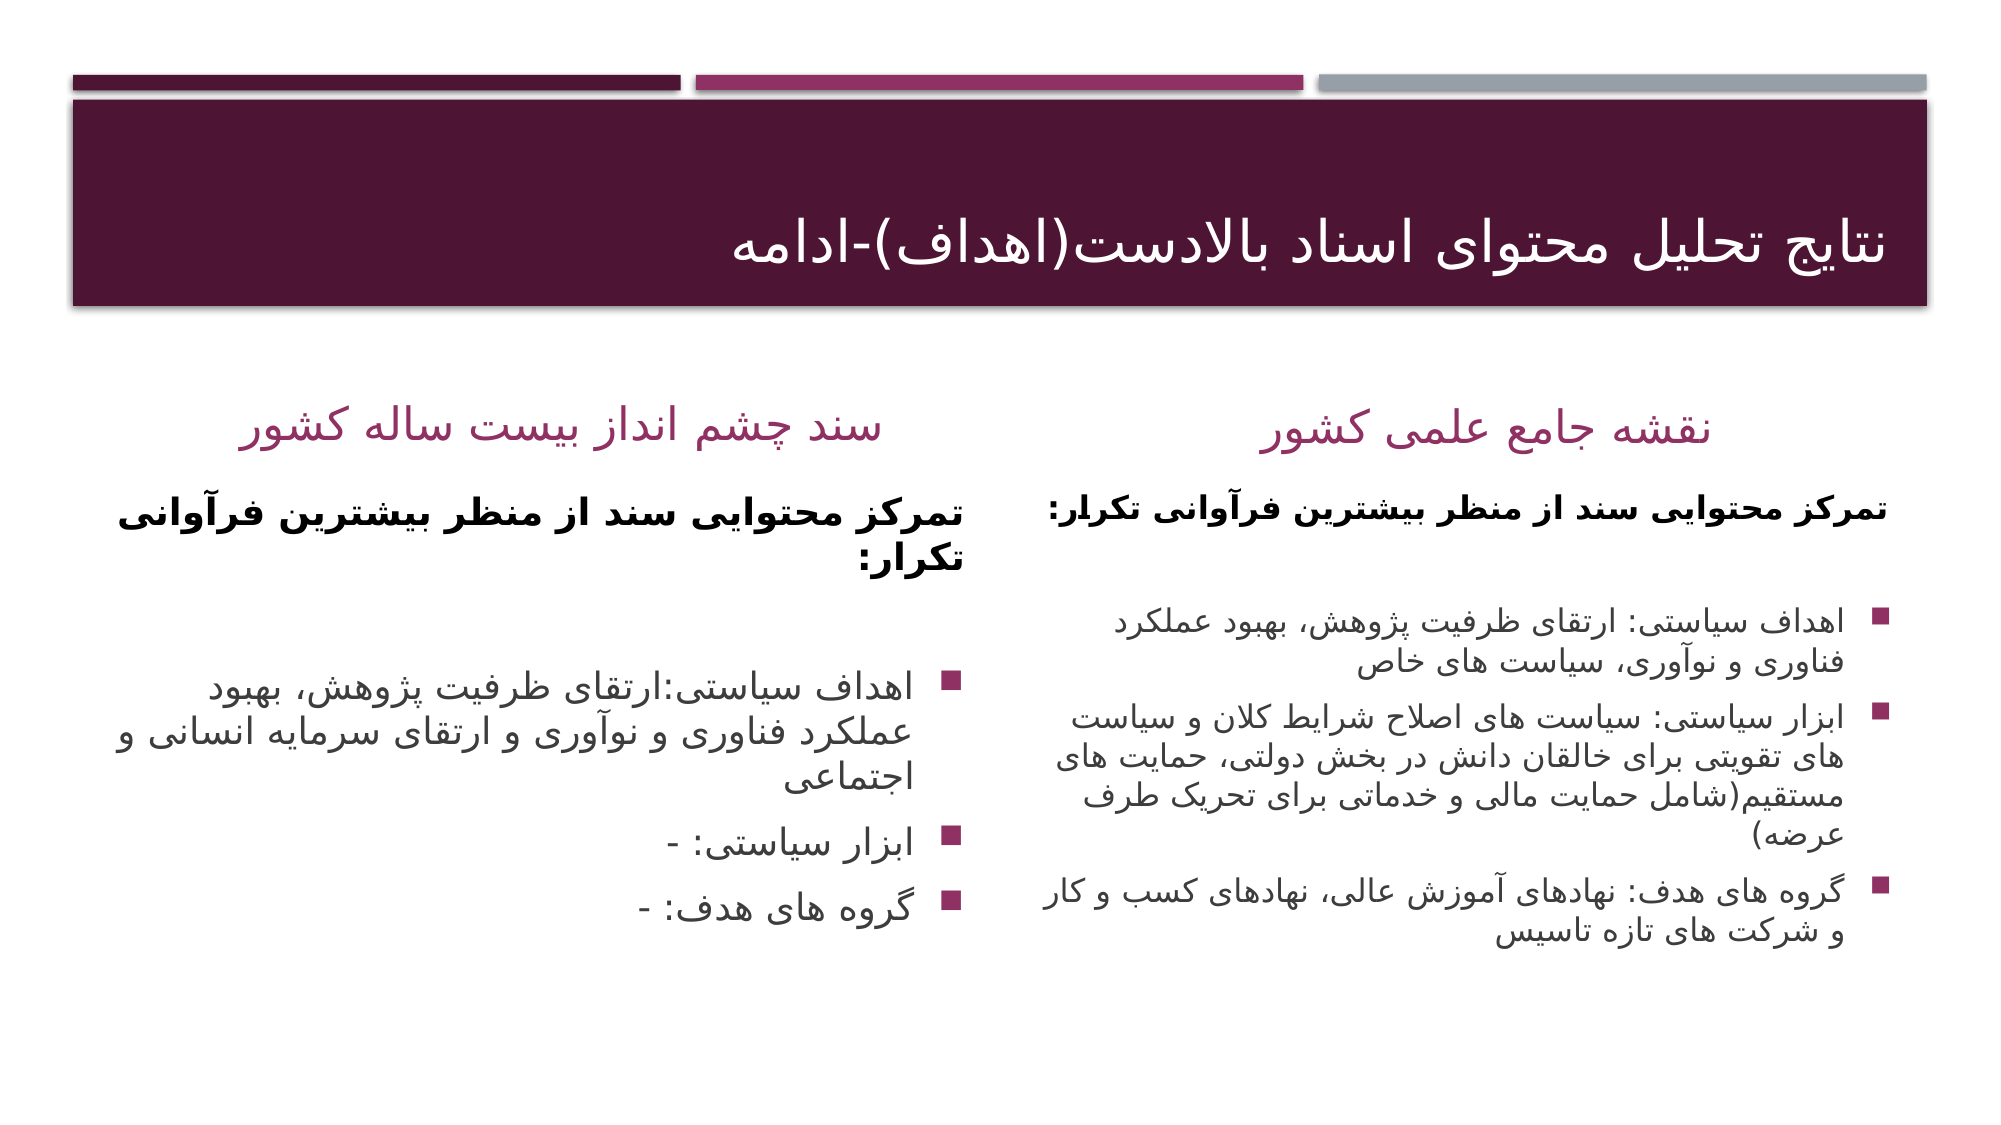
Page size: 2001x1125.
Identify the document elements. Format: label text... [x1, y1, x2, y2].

list سند چشم انداز بیست ساله کشور [145, 369, 980, 458]
list تمرکز محتوایی سند از منظر بیشترین فرآوانی تکرار: اهداف سیاستی: ارتقای ظرفیت پژوهش، بهبود عملکرد فناوری و نوآوری، سیاست های خاص ابزار سیاستی: سیاست های اصلاح شرایط کلان و سیاست های تقویتی برای خالقان دانش در بخش دولتی، حمایت های مستقیم(شامل حمایت مالی و خدماتی برای تحریک طرف عرضه) گروه های هدف: نهادهای آموزش عالی، نهادهای کسب و کار و شرکت های تازه تاسیس [1019, 479, 1905, 962]
list نقشه جامع علمی کشور [1070, 369, 1905, 460]
title نتایج تحلیل محتوای اسناد بالادست(اهداف)-ادامه [95, 119, 1905, 282]
list تمرکز محتوایی سند از منظر بیشترین فرآوانی تکرار: اهداف سیاستی:ارتقای ظرفیت پژوهش، بهبود عملکرد فناوری و نوآوری و ارتقای سرمایه انسانی و اجتماعی ابزار سیاستی: - گروه های هدف: - [95, 479, 980, 962]
